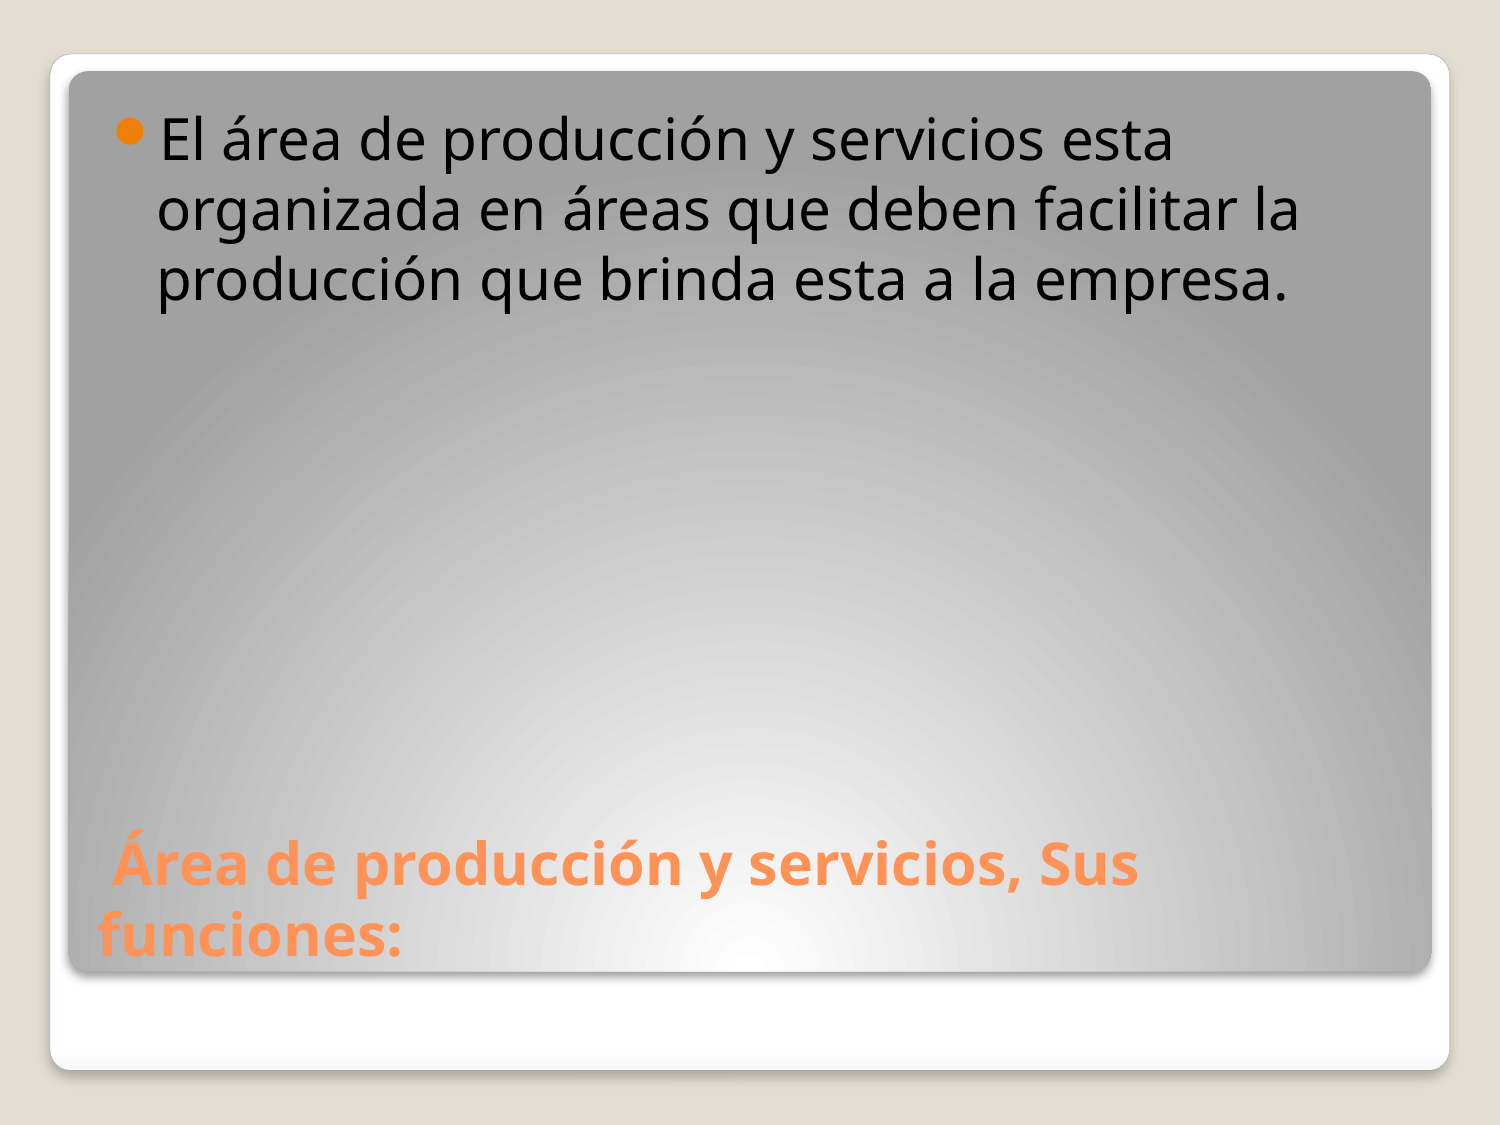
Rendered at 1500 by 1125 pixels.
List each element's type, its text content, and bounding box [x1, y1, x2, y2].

list El área de producción y servicios esta organizada en áreas que deben facilitar la producción que brinda esta a la empresa. [82, 86, 1425, 774]
title Área de producción y servicios, Sus funciones: [82, 817, 1425, 1047]
